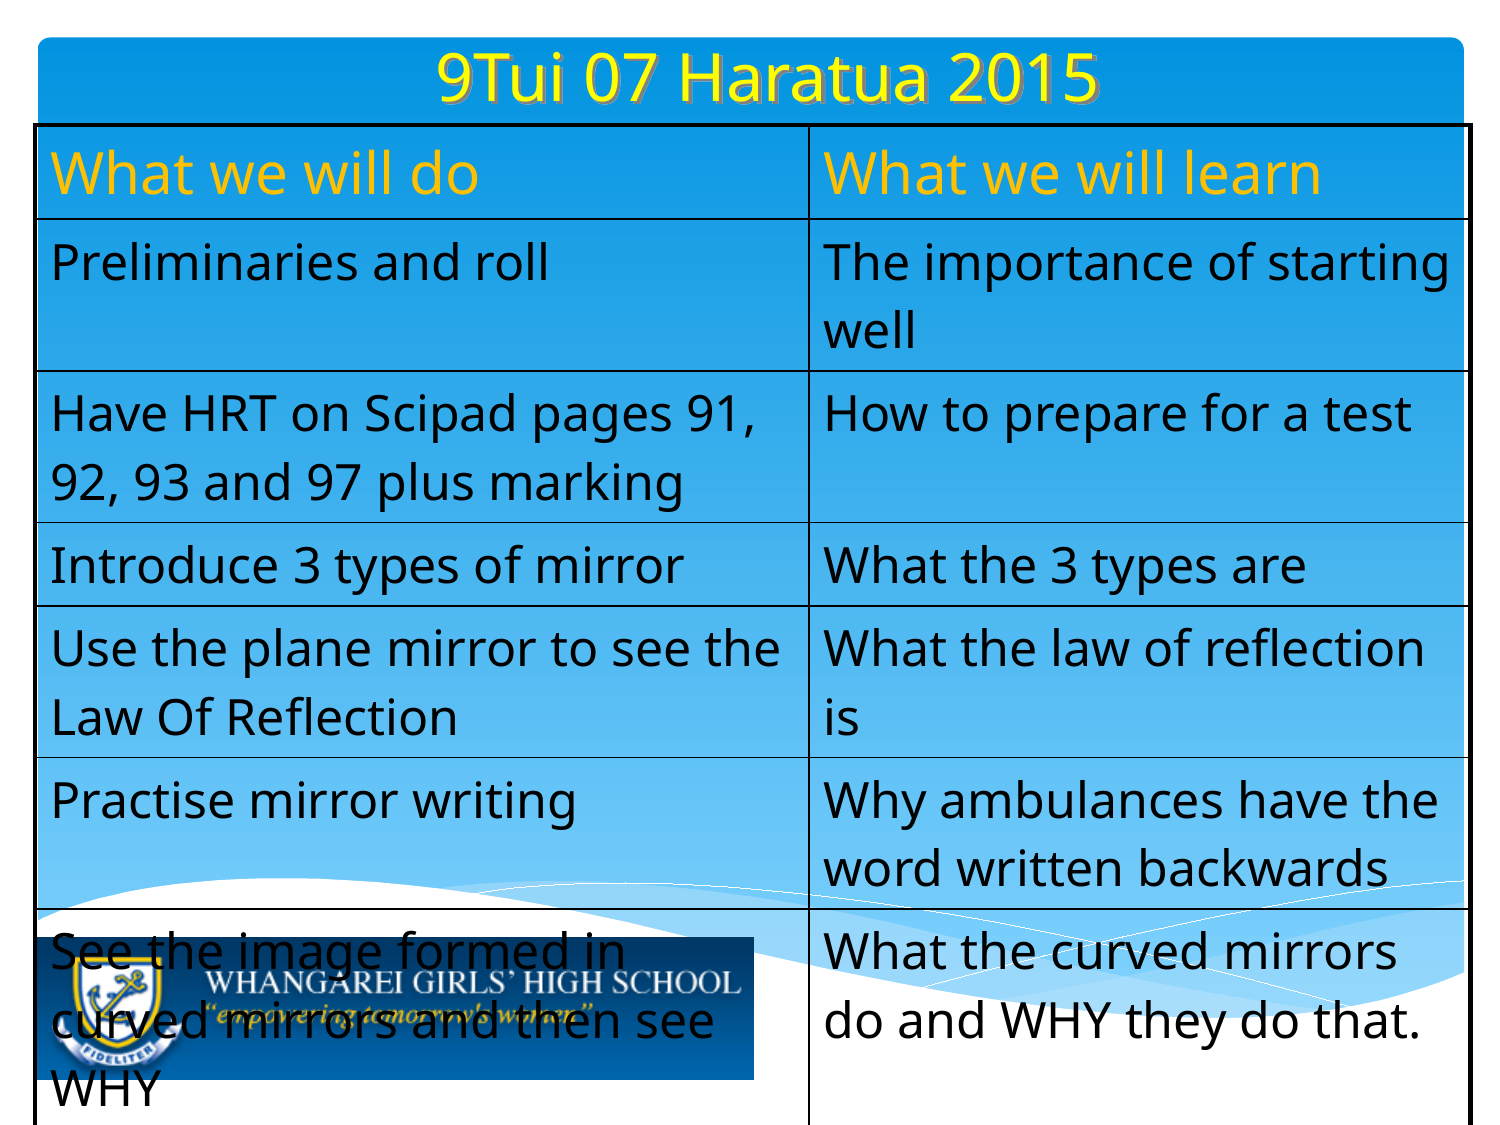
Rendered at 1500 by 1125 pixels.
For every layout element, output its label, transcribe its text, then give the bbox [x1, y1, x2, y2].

table_cell Have HRT on Scipad pages 91, 92, 93 and 97 plus marking [37, 372, 808, 522]
table_cell Preliminaries and roll [37, 220, 808, 370]
table_cell What the law of reflection is [810, 607, 1468, 757]
table_cell Introduce 3 types of mirror [37, 523, 808, 605]
table_cell What the curved mirrors do and WHY they do that. [810, 910, 1468, 1125]
table_cell What the 3 types are [810, 523, 1468, 605]
table_cell Why ambulances have the word written backwards [810, 758, 1468, 908]
table_cell See the image formed in curved mirrors and then see WHY [37, 910, 808, 1125]
text_box 9Tui 07 Haratua 2015 [162, 24, 1375, 123]
table_header What we will do [37, 127, 808, 218]
table_cell Practise mirror writing [37, 758, 808, 908]
picture [37, 937, 754, 1080]
table_cell How to prepare for a test [810, 372, 1468, 522]
table_cell Use the plane mirror to see the Law Of Reflection [37, 607, 808, 757]
table_cell The importance of starting well [810, 220, 1468, 370]
table_header What we will learn [810, 127, 1468, 218]
